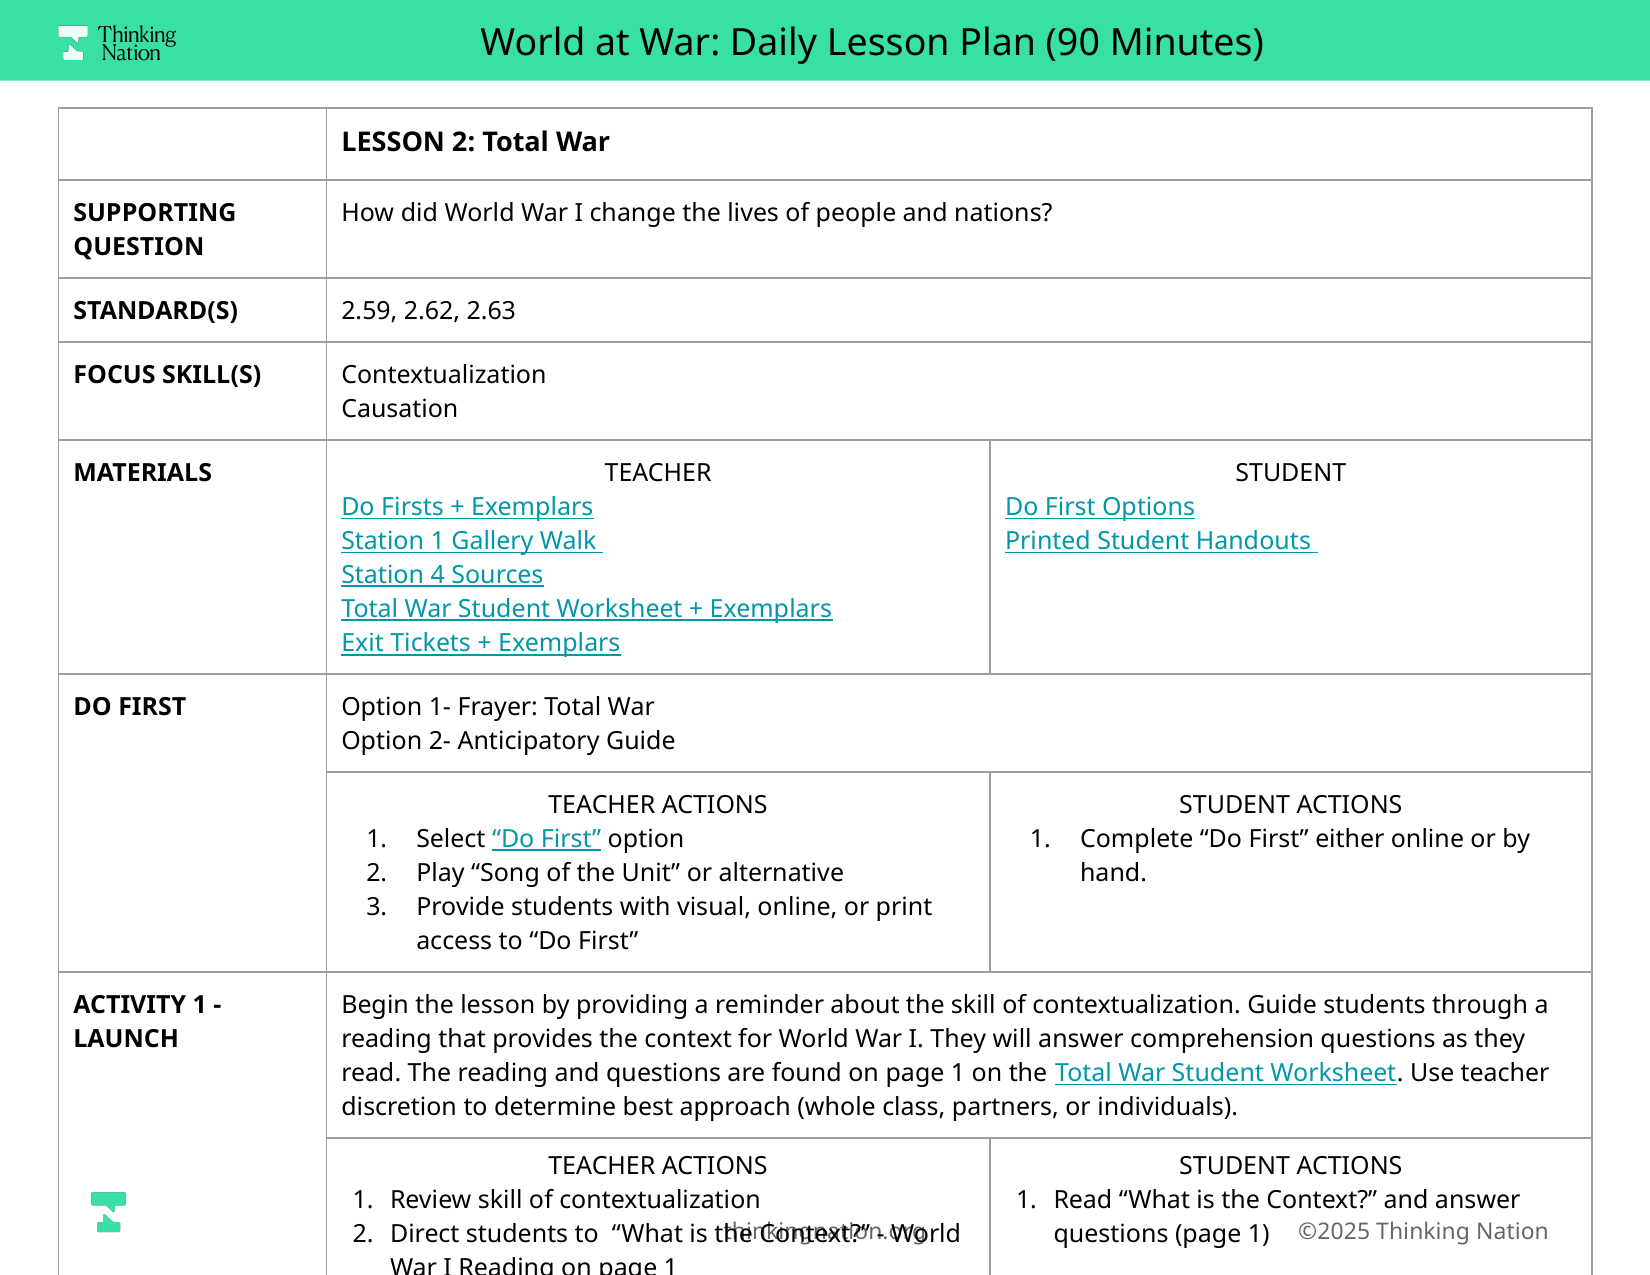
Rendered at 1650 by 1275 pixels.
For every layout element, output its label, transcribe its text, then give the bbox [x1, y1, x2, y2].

table_cell TEACHER ACTIONS Review skill of contextualization Direct students to “What is the Context?” - World War I Reading on page 1 [327, 1139, 989, 1275]
table_cell Option 1- Frayer: Total War Option 2- Anticipatory Guide [327, 675, 1591, 771]
table_cell Begin the lesson by providing a reminder about the skill of contextualization. Guide students through a reading that provides the context for World War I. They will answer comprehension questions as they read. The reading and questions are found on page 1 on the Total War Student Worksheet. Use teacher discretion to determine best approach (whole class, partners, or individuals). [327, 973, 1591, 1137]
table_cell DO FIRST [59, 675, 326, 971]
table_cell 2.59, 2.62, 2.63 [327, 279, 1591, 341]
table_cell SUPPORTING QUESTION [59, 181, 326, 277]
table_cell ACTIVITY 1 - LAUNCH [59, 973, 326, 1275]
table_cell How did World War I change the lives of people and nations? [327, 181, 1591, 277]
table_cell STUDENT ACTIONS Read “What is the Context?” and answer questions (page 1) [991, 1139, 1591, 1275]
table_cell STANDARD(S) [59, 279, 326, 341]
table_cell TEACHER ACTIONS Select “Do First” option Play “Song of the Unit” or alternative Provide students with visual, online, or print access to “Do First” [327, 773, 989, 971]
table_cell STUDENT ACTIONS Complete “Do First” either online or by hand. [991, 773, 1591, 971]
table_header LESSON 2: Total War [327, 109, 1591, 179]
table_cell MATERIALS [59, 441, 326, 673]
picture [80, 1184, 136, 1240]
picture [45, 14, 180, 85]
text_box World at War: Daily Lesson Plan (90 Minutes) [0, 0, 1650, 81]
table_cell STUDENT Do First Options Printed Student Handouts [991, 441, 1591, 673]
table_cell FOCUS SKILL(S) [59, 343, 326, 439]
table_cell Contextualization Causation [327, 343, 1591, 439]
table_header [59, 109, 326, 179]
table_cell TEACHER Do Firsts + Exemplars Station 1 Gallery Walk Station 4 Sources Total War Student Worksheet + Exemplars Exit Tickets + Exemplars [327, 441, 989, 673]
